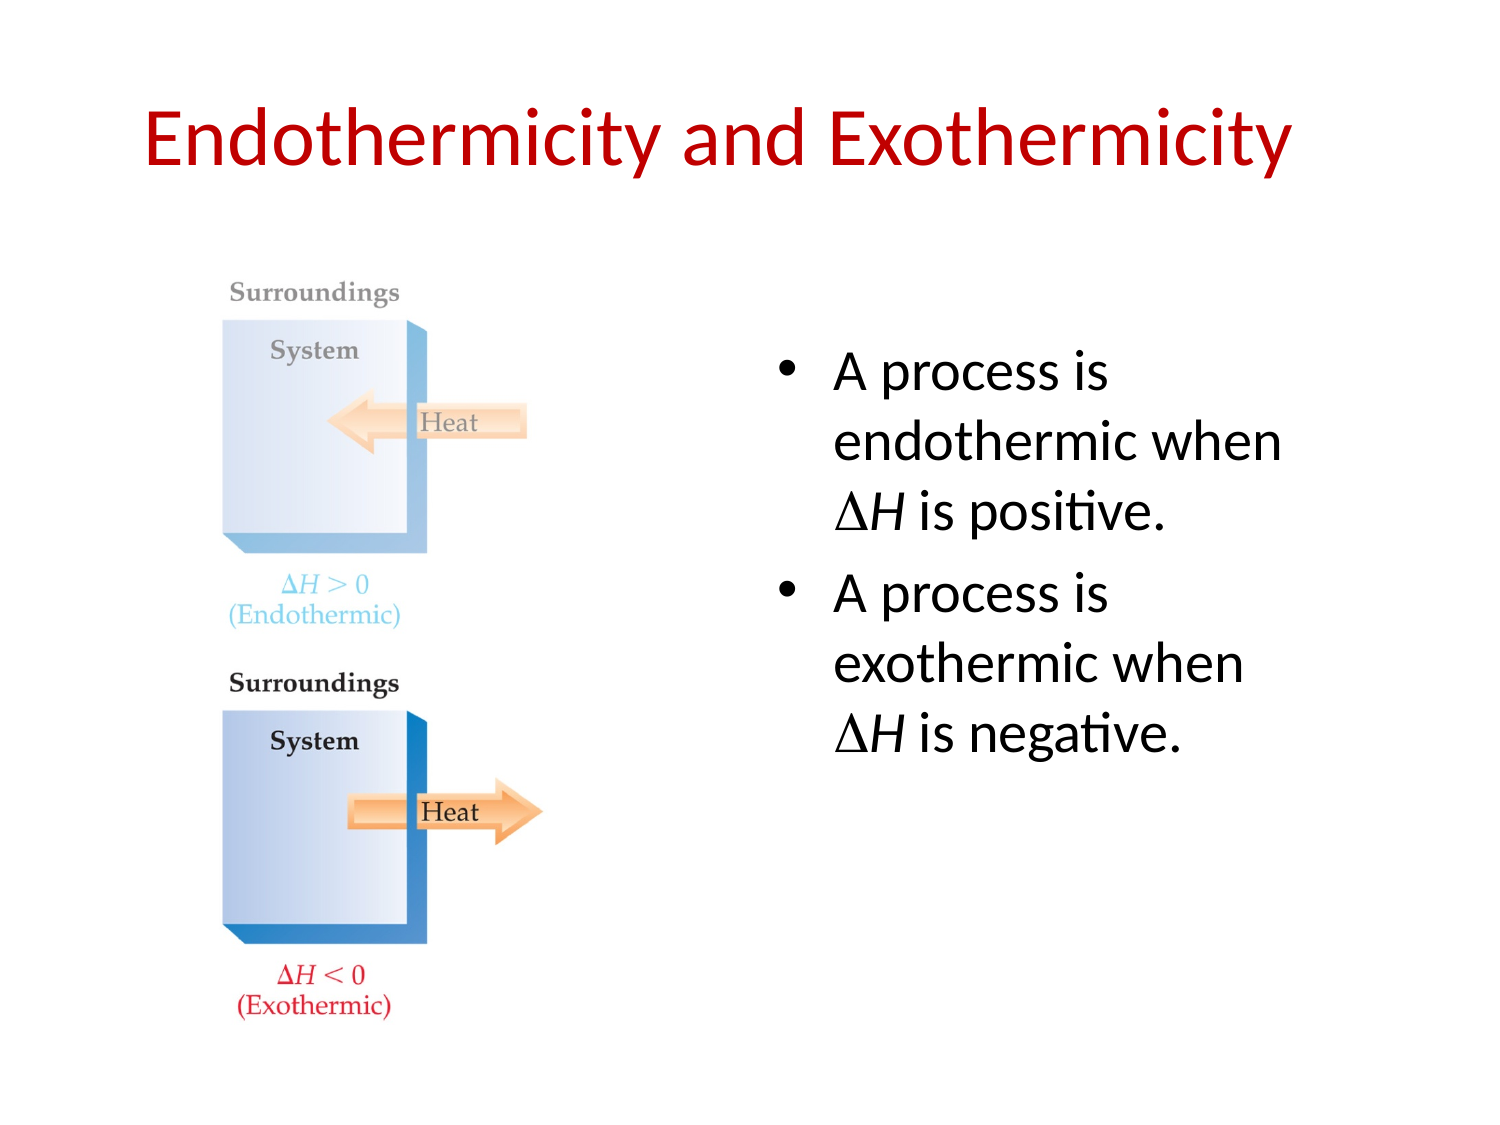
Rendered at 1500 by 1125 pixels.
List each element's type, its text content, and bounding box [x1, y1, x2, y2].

text_box A process is endothermic when H is positive. A process is exothermic when H is negative. [762, 324, 1338, 1000]
text_box Endothermicity and Exothermicity [37, 75, 1400, 263]
picture [187, 273, 578, 1026]
